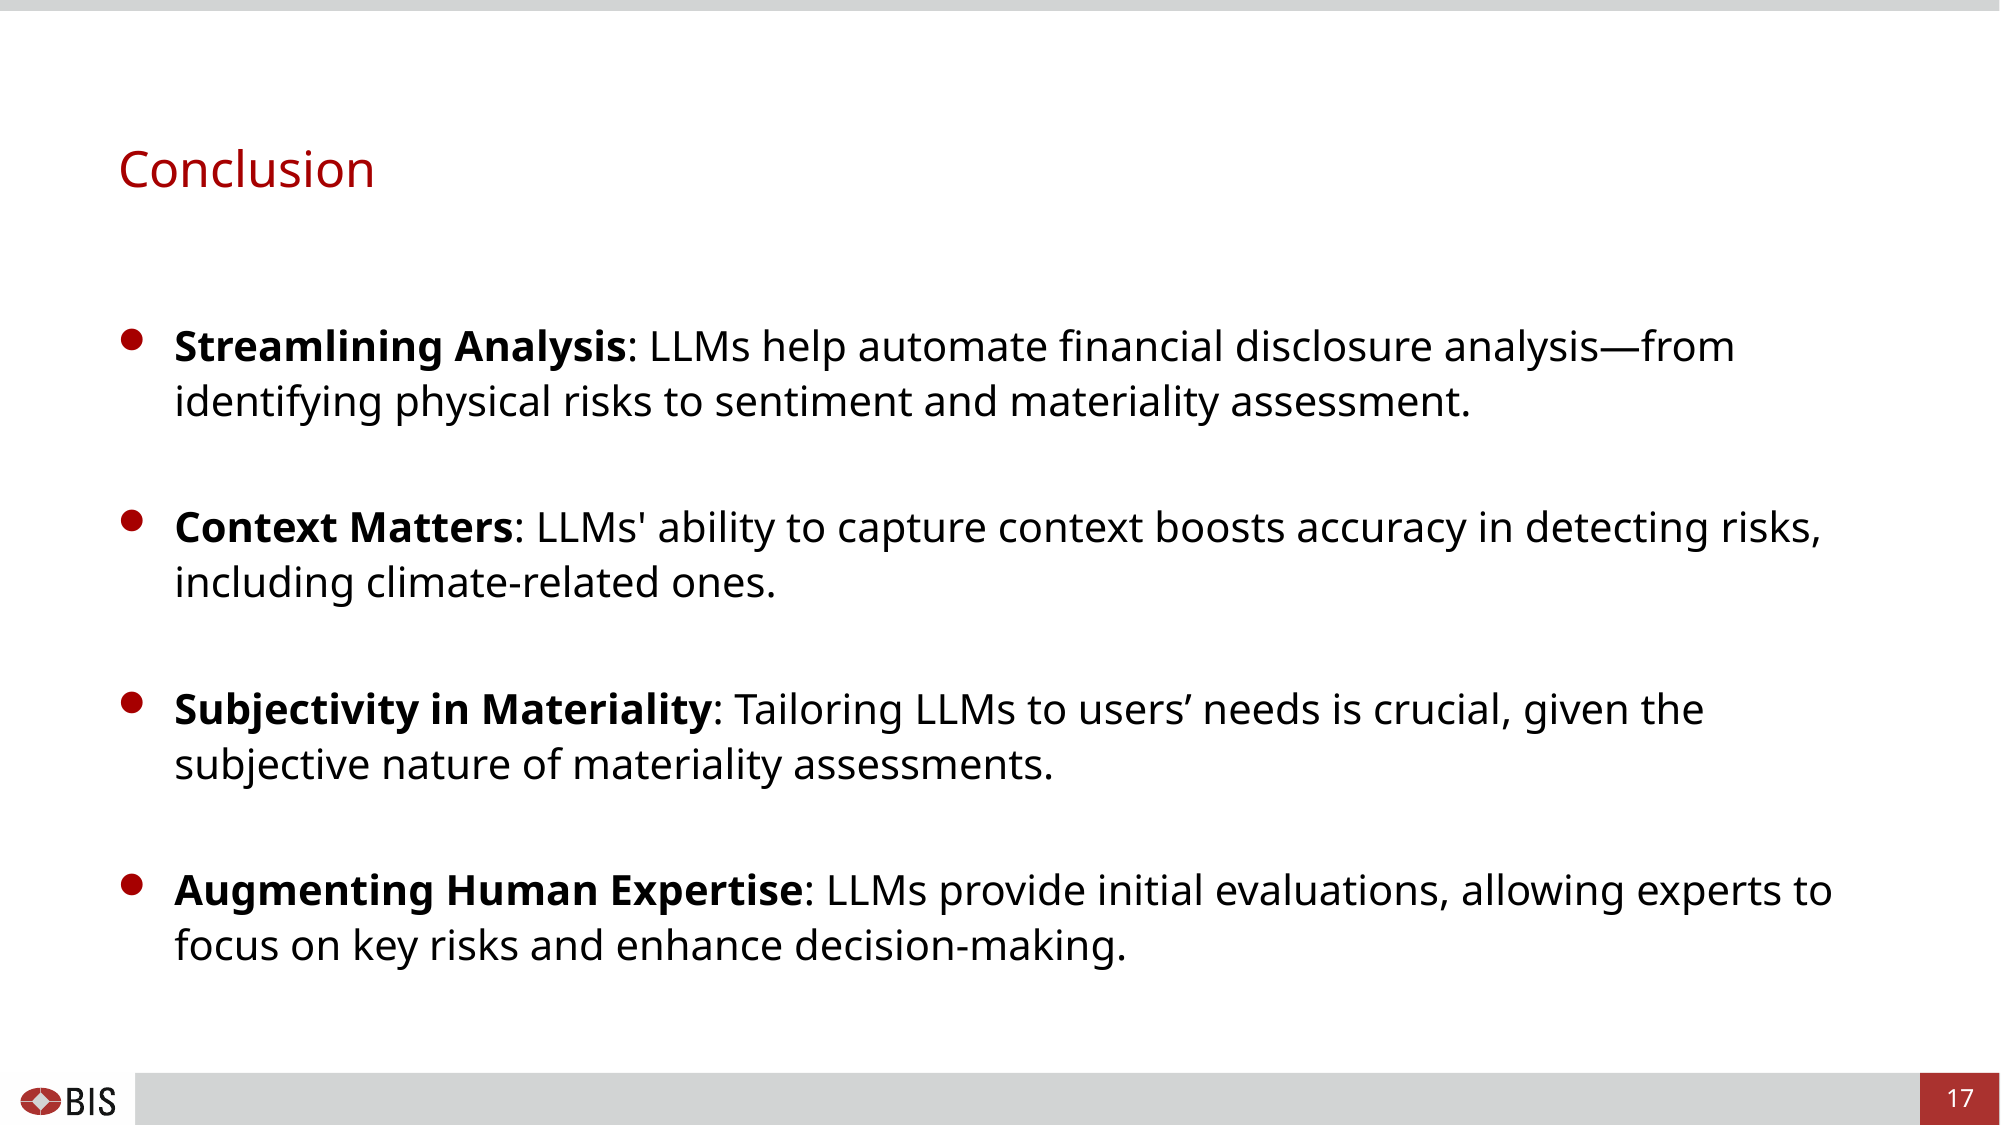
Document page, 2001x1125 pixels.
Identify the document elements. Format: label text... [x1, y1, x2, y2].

title Conclusion [118, 137, 1863, 214]
slide_number 17 [1921, 1074, 2000, 1125]
list Streamlining Analysis: LLMs help automate financial disclosure analysis—from identifying physical risks to sentiment and materiality assessment. Context Matters: LLMs' ability to capture context boosts accuracy in detecting risks, including climate-related ones. Subjectivity in Materiality: Tailoring LLMs to users’ needs is crucial, given the subjective nature of materiality assessments. Augmenting Human Expertise: LLMs provide initial evaluations, allowing experts to focus on key risks and enhance decision-making. [117, 314, 1867, 1012]
